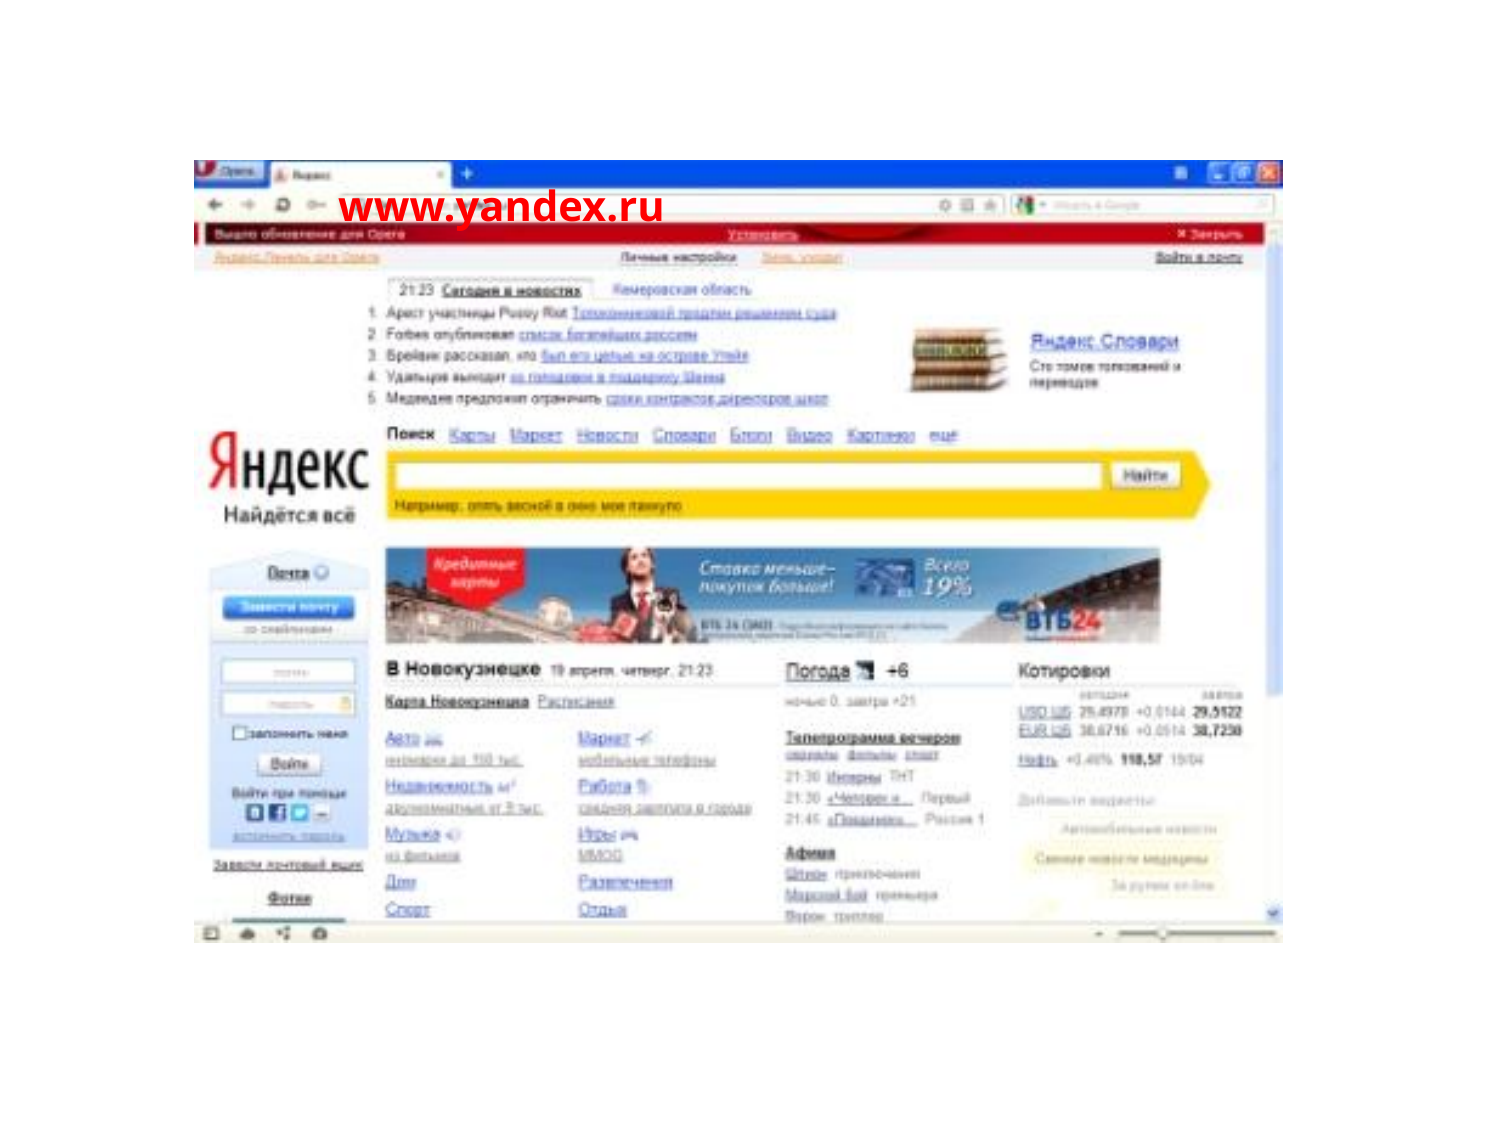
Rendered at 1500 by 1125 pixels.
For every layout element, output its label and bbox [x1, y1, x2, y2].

picture [194, 160, 1283, 943]
